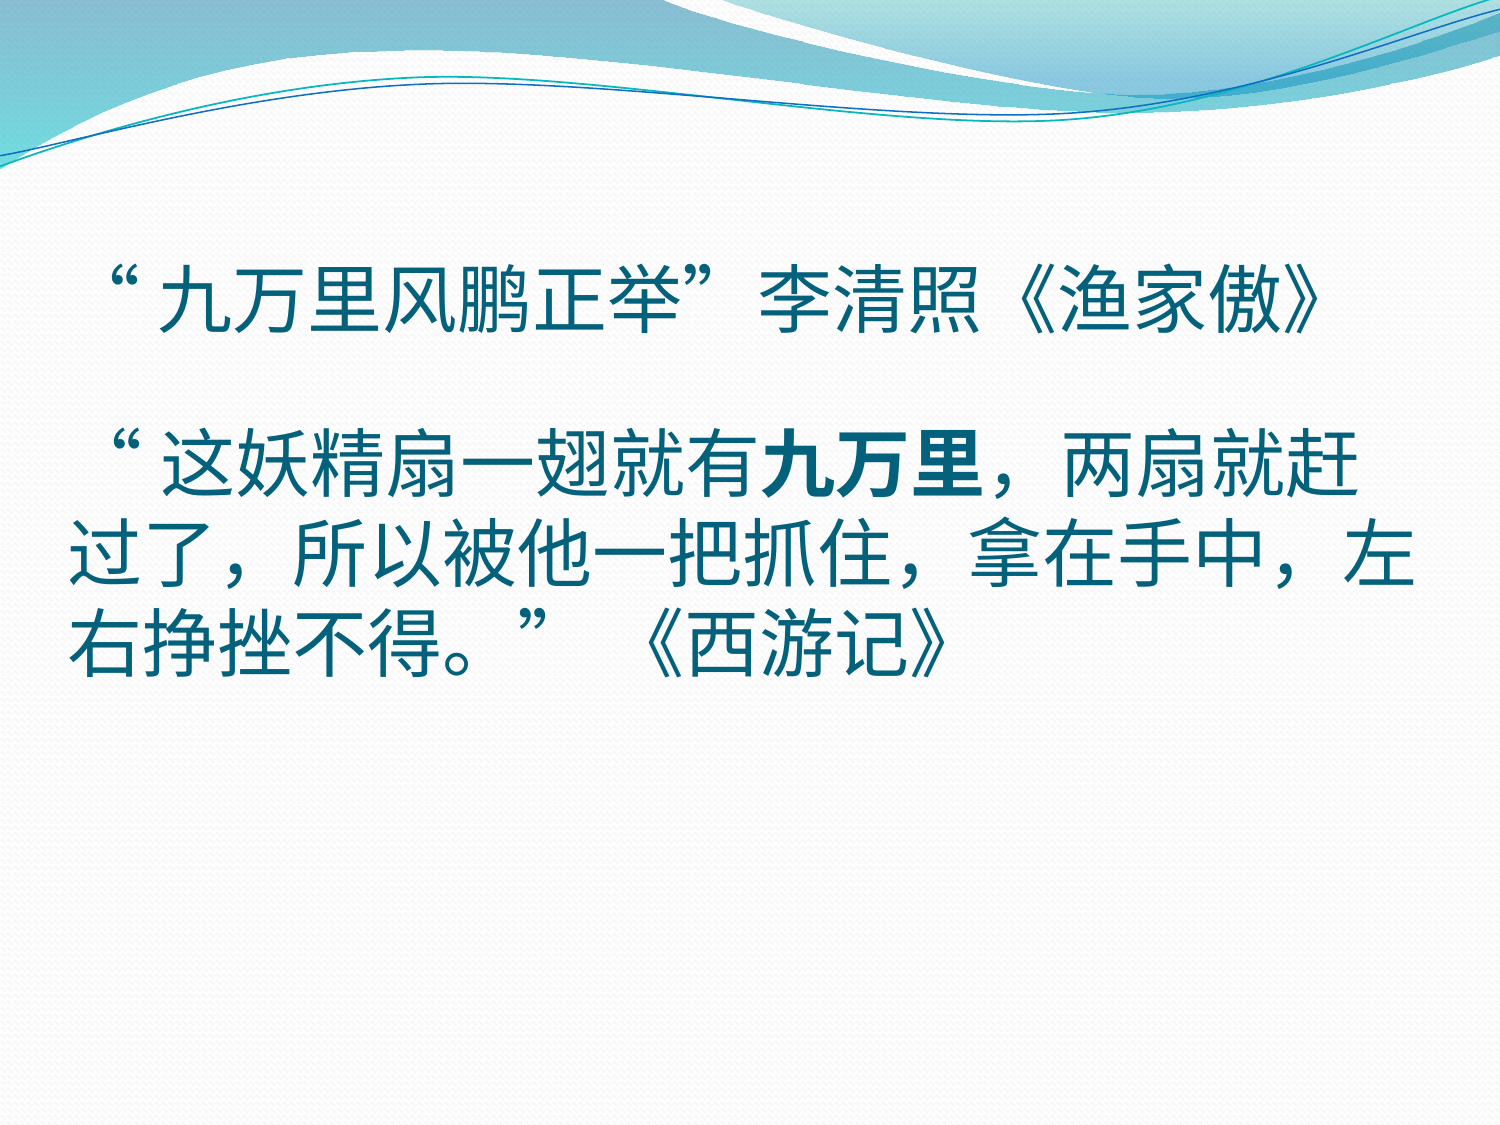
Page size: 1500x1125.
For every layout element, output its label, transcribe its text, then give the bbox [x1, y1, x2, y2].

title “九万里风鹏正举”李清照《渔家傲》 [64, 196, 1400, 408]
text_box “这妖精扇一翅就有九万里，两扇就赶过了，所以被他一把抓住，拿在手中，左右挣挫不得。” 《西游记》 [53, 408, 1447, 694]
